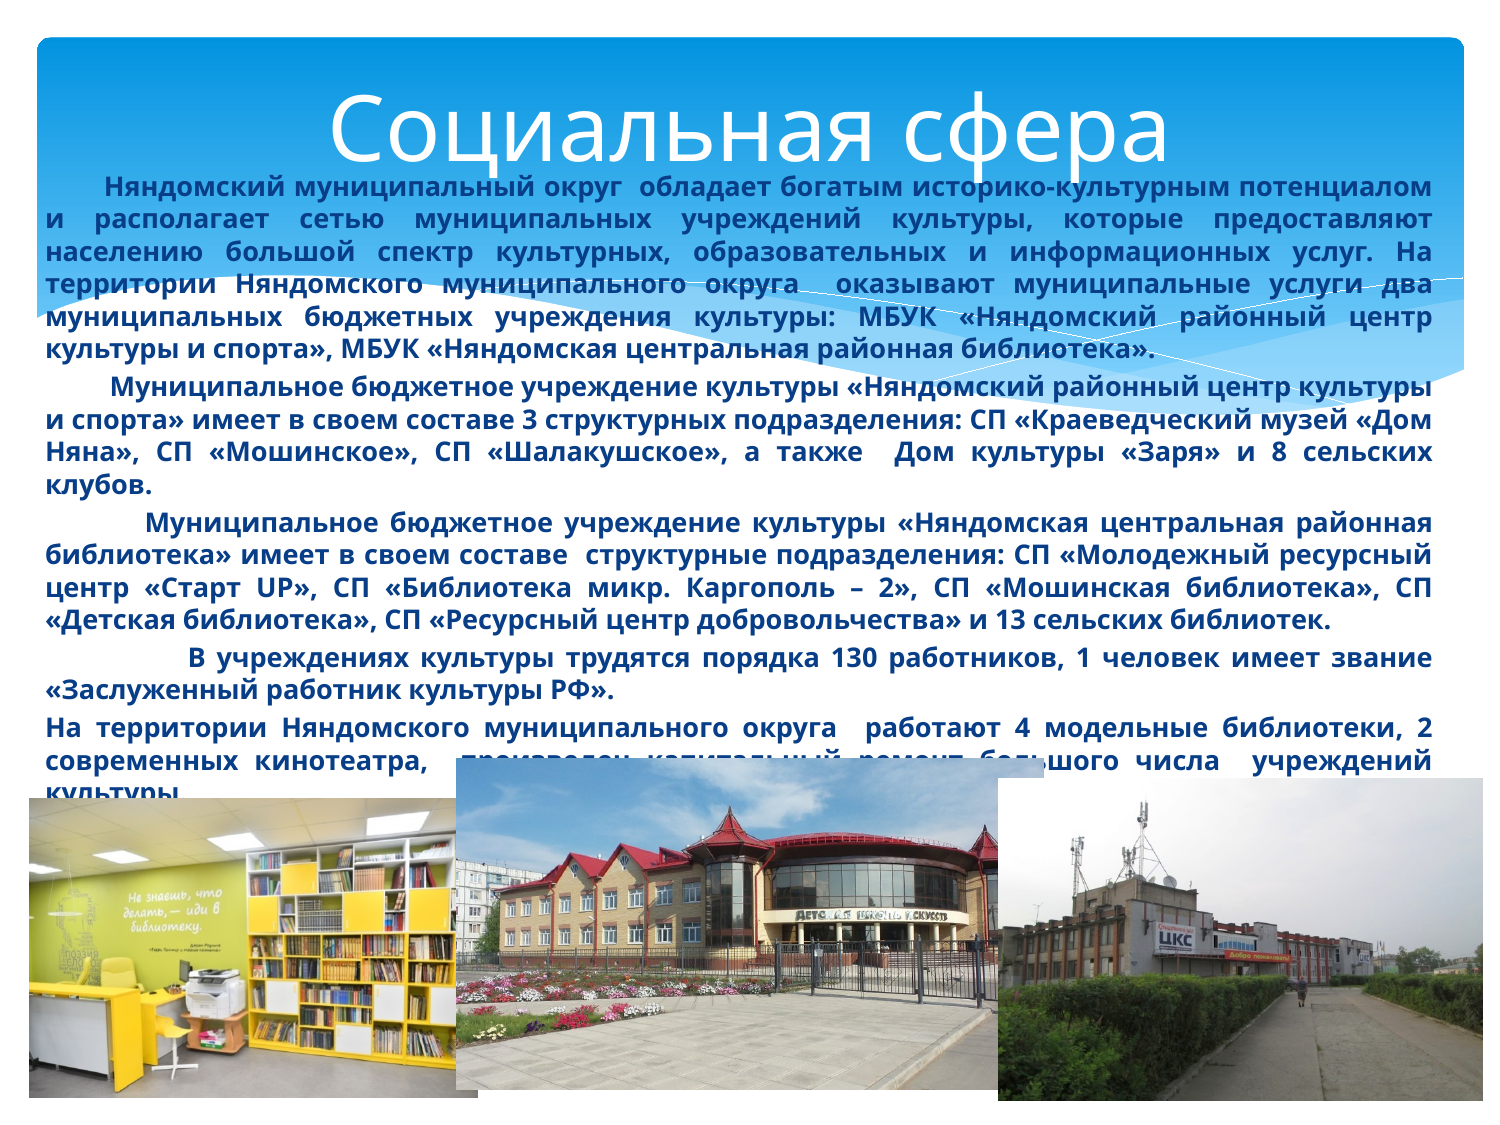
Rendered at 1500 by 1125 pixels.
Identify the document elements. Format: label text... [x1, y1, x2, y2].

picture [29, 758, 1483, 1102]
title Социальная сфера [75, 54, 1425, 196]
list Няндомский муниципальный округ обладает богатым историко-культурным потенциалом и располагает сетью муниципальных учреждений культуры, которые предоставляют населению большой спектр культурных, образовательных и информационных услуг. На территории Няндомского муниципального округа оказывают муниципальные услуги два муниципальных бюджетных учреждения культуры: МБУК «Няндомский районный центр культуры и спорта», МБУК «Няндомская центральная районная библиотека». Муниципальное бюджетное учреждение культуры «Няндомский районный центр культуры и спорта» имеет в своем составе 3 структурных подразделения: СП «Краеведческий музей «Дом Няна», СП «Мошинское», СП «Шалакушское», а также Дом культуры «Заря» и 8 сельских клубов. Муниципальное бюджетное учреждение культуры «Няндомская центральная районная библиотека» имеет в своем составе структурные подразделения: СП «Молодежный ресурсный центр «Старт UP», СП «Библиотека микр. Каргополь – 2», СП «Мошинская библиотека», СП «Детская библиотека», СП «Ресурсный центр добровольчества» и 13 сельских библиотек. В учреждениях культуры трудятся порядка 130 работников, 1 человек имеет звание «Заслуженный работник культуры РФ». На территории Няндомского муниципального округа работают 4 модельные библиотеки, 2 современных кинотеатра, произведен капитальный ремонт большого числа учреждений культуры. [30, 161, 1448, 741]
